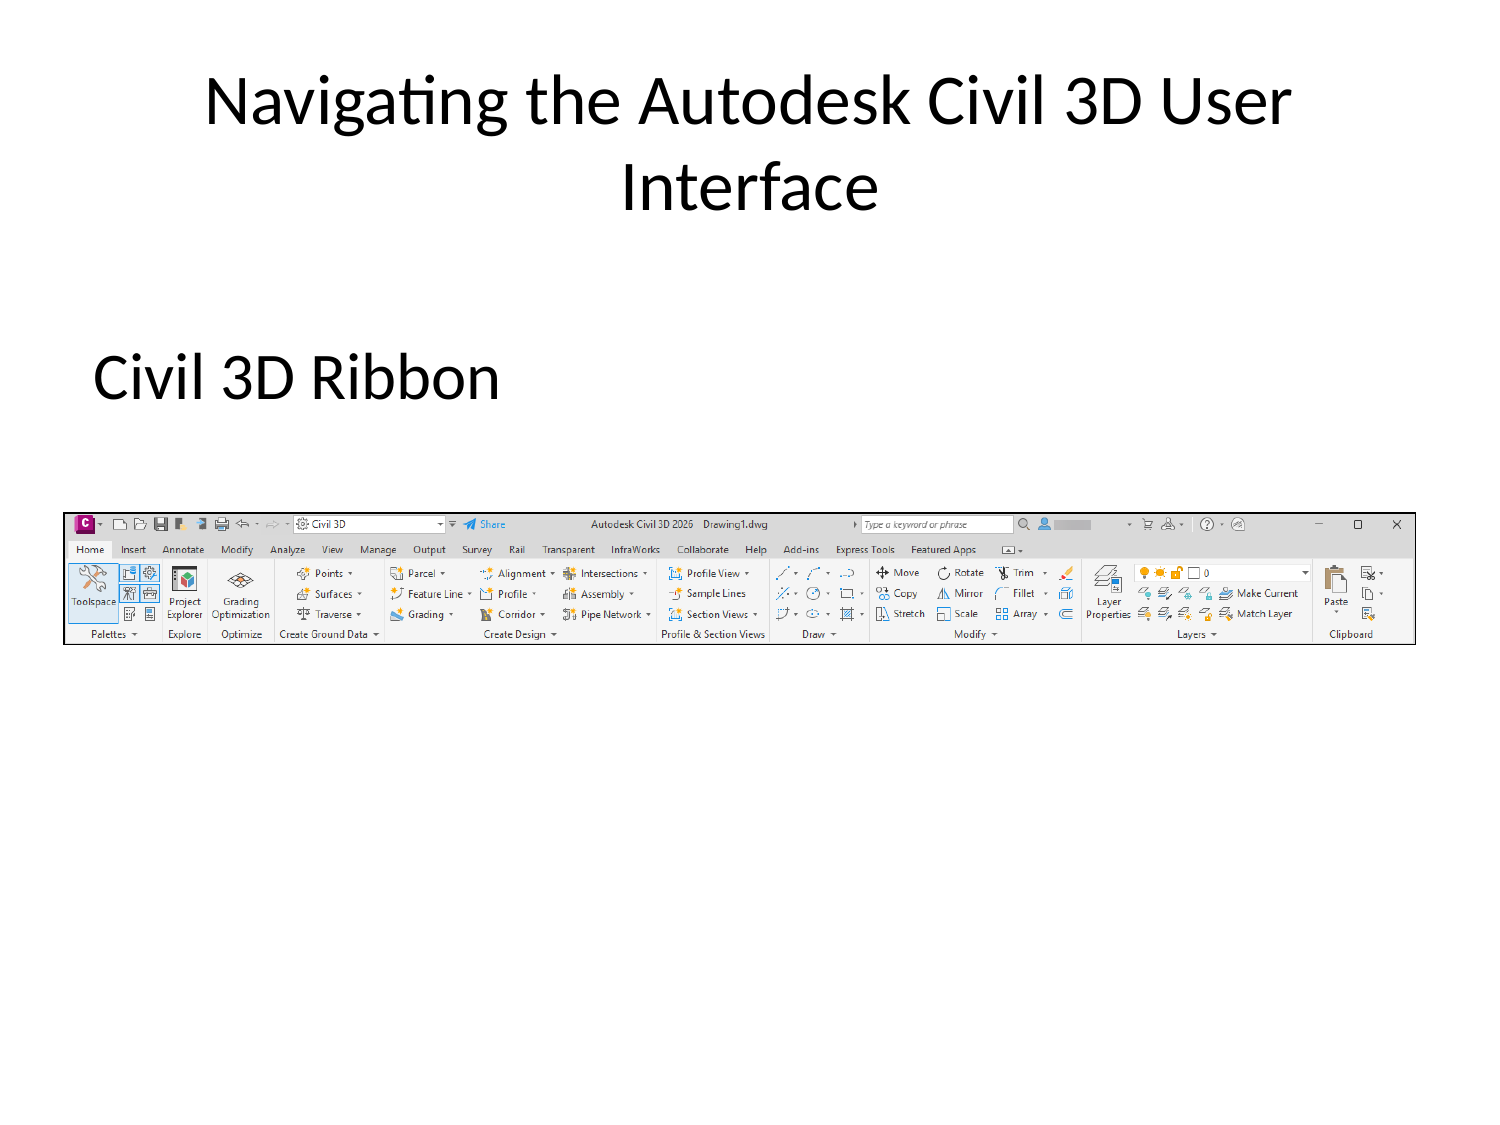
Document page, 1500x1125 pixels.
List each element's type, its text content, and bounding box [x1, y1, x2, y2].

title Navigating the Autodesk Civil 3D User Interface [75, 45, 1425, 233]
picture [63, 512, 1416, 645]
list Civil 3D Ribbon [78, 324, 754, 443]
